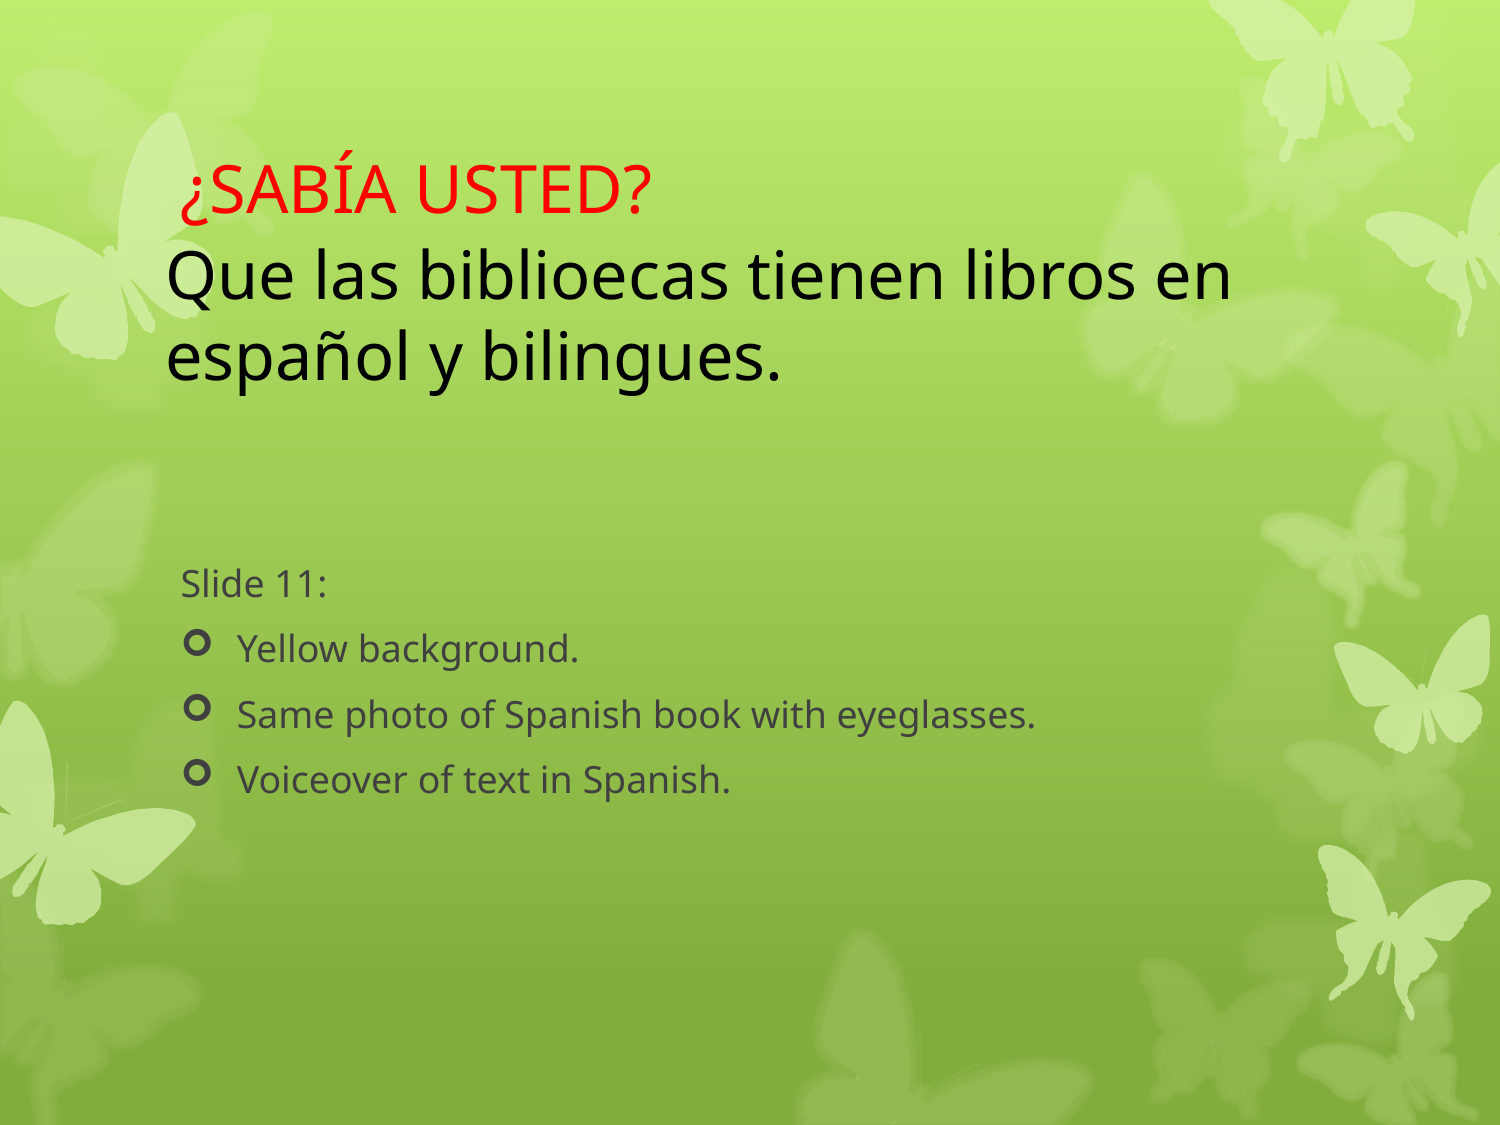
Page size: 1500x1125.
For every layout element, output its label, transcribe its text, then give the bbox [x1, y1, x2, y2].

title ¿SABÍA USTED? [165, 110, 1335, 263]
list Slide 11: Yellow background. Same photo of Spanish book with eyeglasses. Voiceover of text in Spanish. [165, 399, 1335, 962]
text_box Que las biblioecas tienen libros en español y bilingues. [149, 237, 1319, 390]
